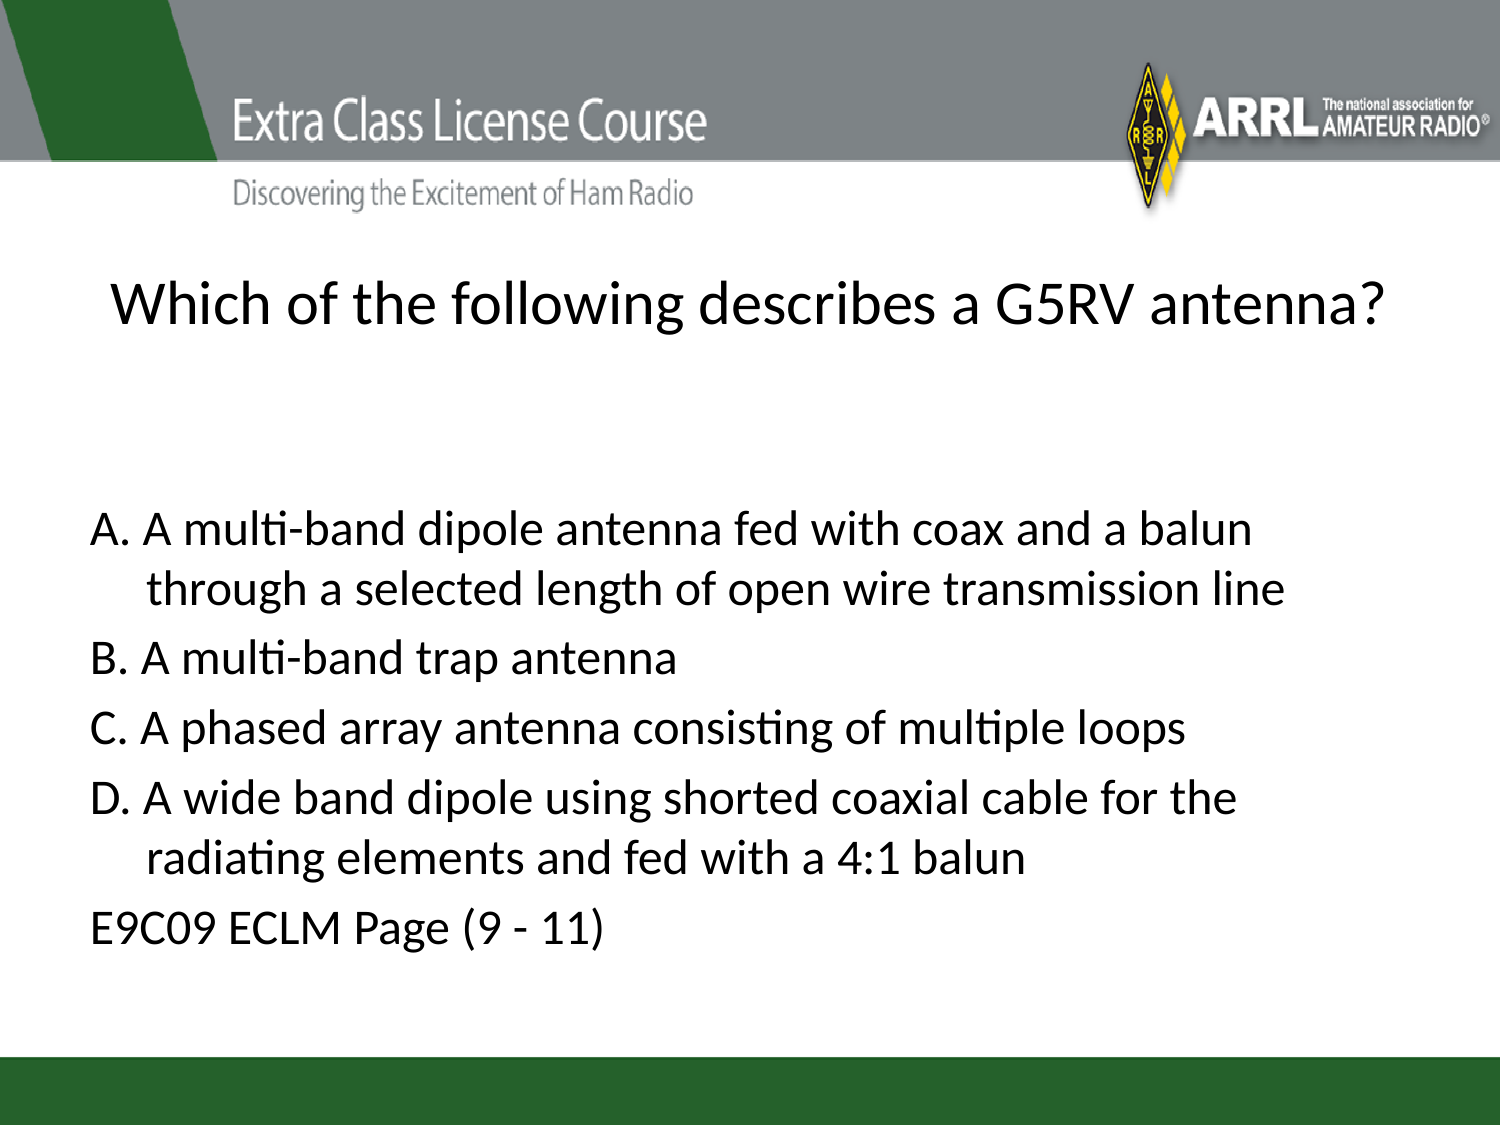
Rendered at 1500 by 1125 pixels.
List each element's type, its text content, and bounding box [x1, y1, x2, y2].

title Which of the following describes a G5RV antenna? [75, 254, 1425, 435]
list A. A multi-band dipole antenna fed with coax and a balun through a selected length of open wire transmission line B. A multi-band trap antenna C. A phased array antenna consisting of multiple loops D. A wide band dipole using shorted coaxial cable for the radiating elements and fed with a 4:1 balun E9C09 ECLM Page (9 - 11) [75, 487, 1425, 1005]
picture [0, 0, 1500, 1125]
